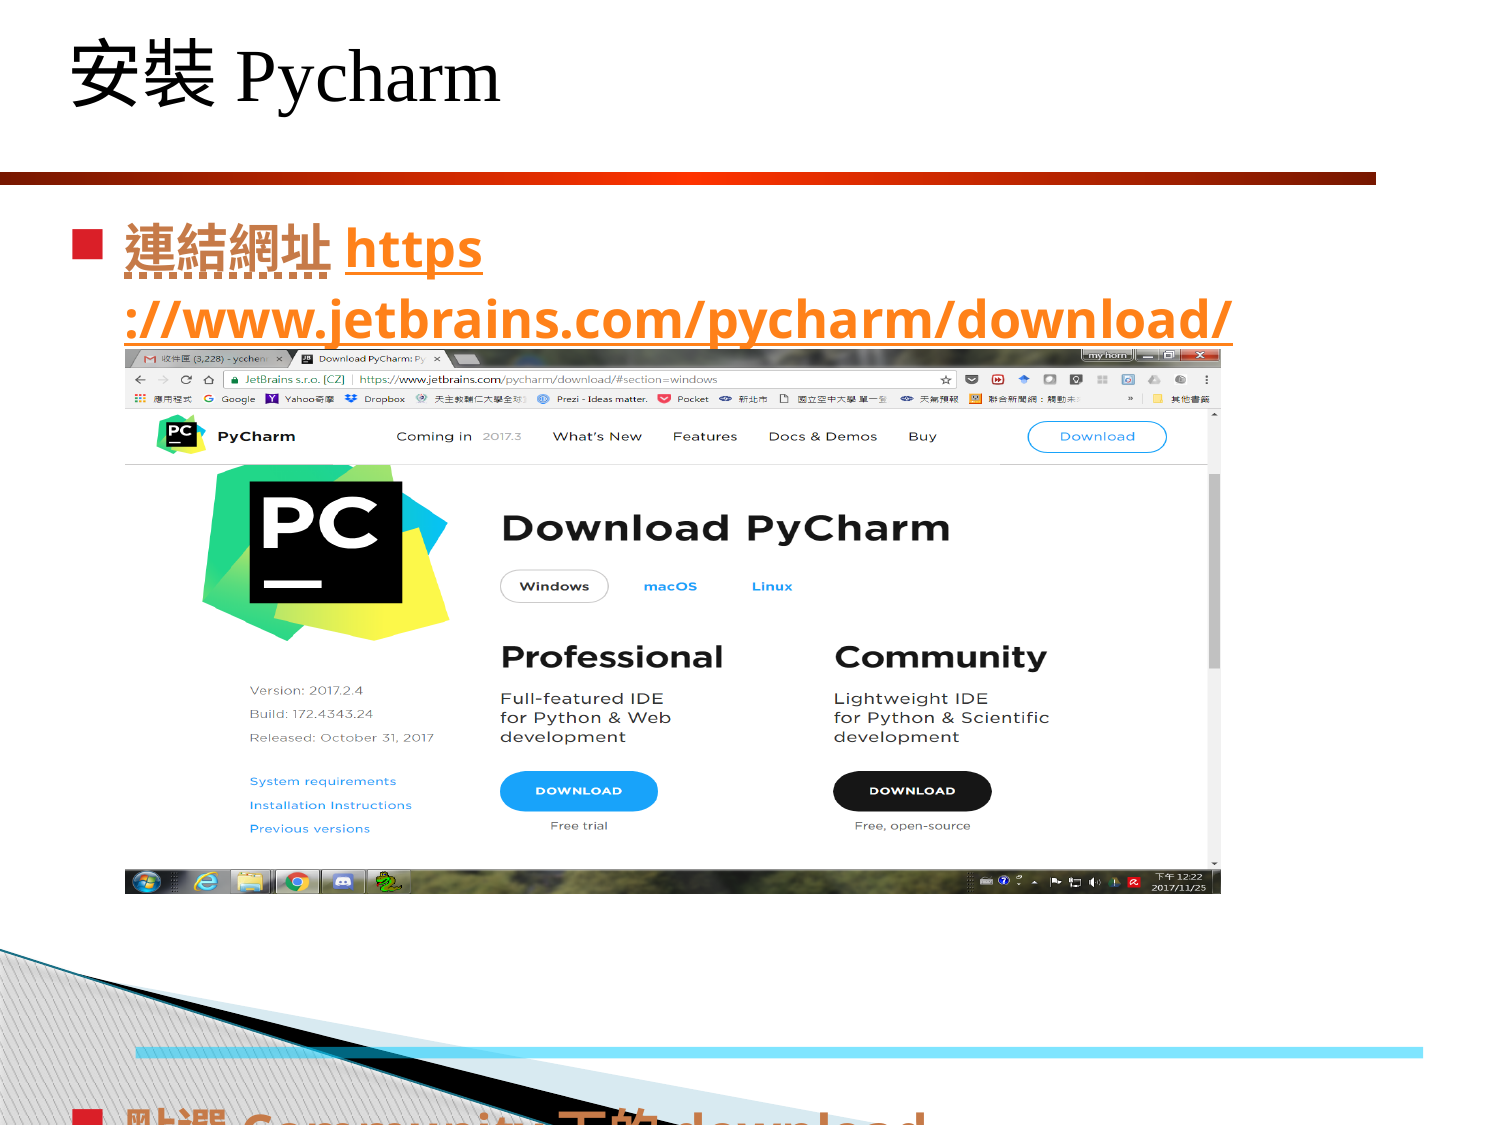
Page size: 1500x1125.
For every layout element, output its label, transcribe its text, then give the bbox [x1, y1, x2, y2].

list 連結網址https://www.jetbrains.com/pycharm/download/ 點選Community下的download [52, 207, 1412, 1125]
picture [125, 349, 1221, 894]
text_box 安裝Pycharm [53, 19, 1294, 124]
